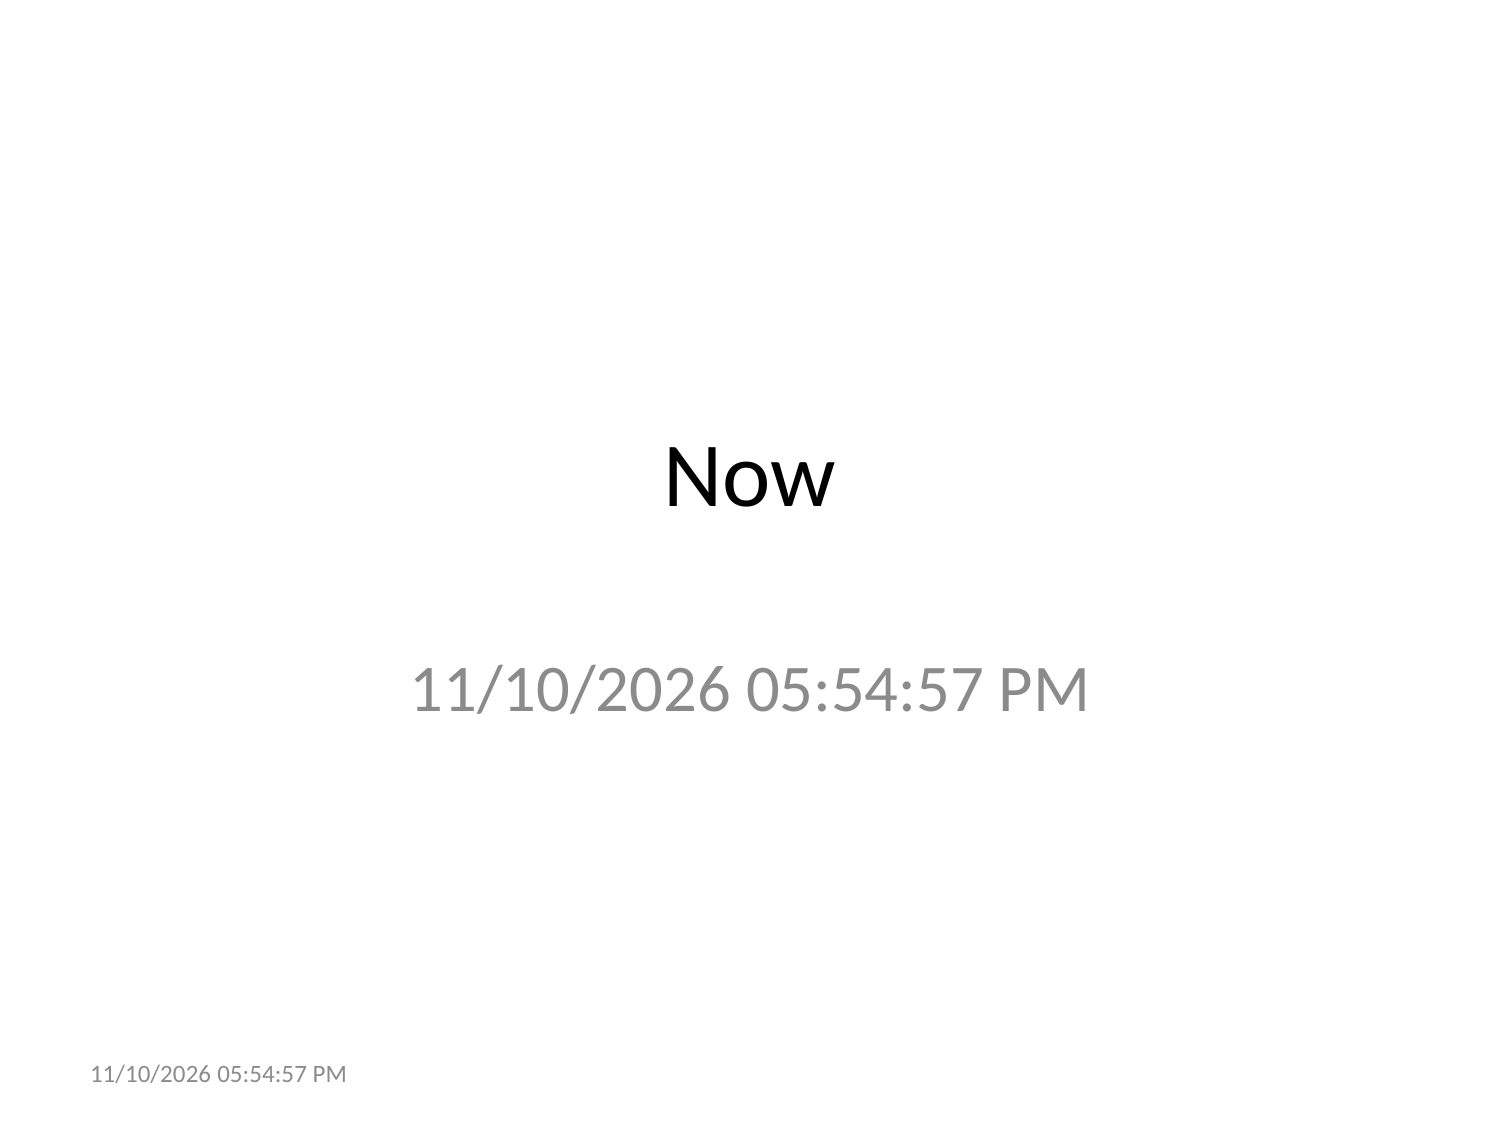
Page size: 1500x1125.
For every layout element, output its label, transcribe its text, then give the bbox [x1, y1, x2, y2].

title Now [112, 349, 1388, 591]
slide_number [75, 1042, 425, 1103]
subtitle 2011-12-19 10:20:04 AM [225, 637, 1275, 925]
